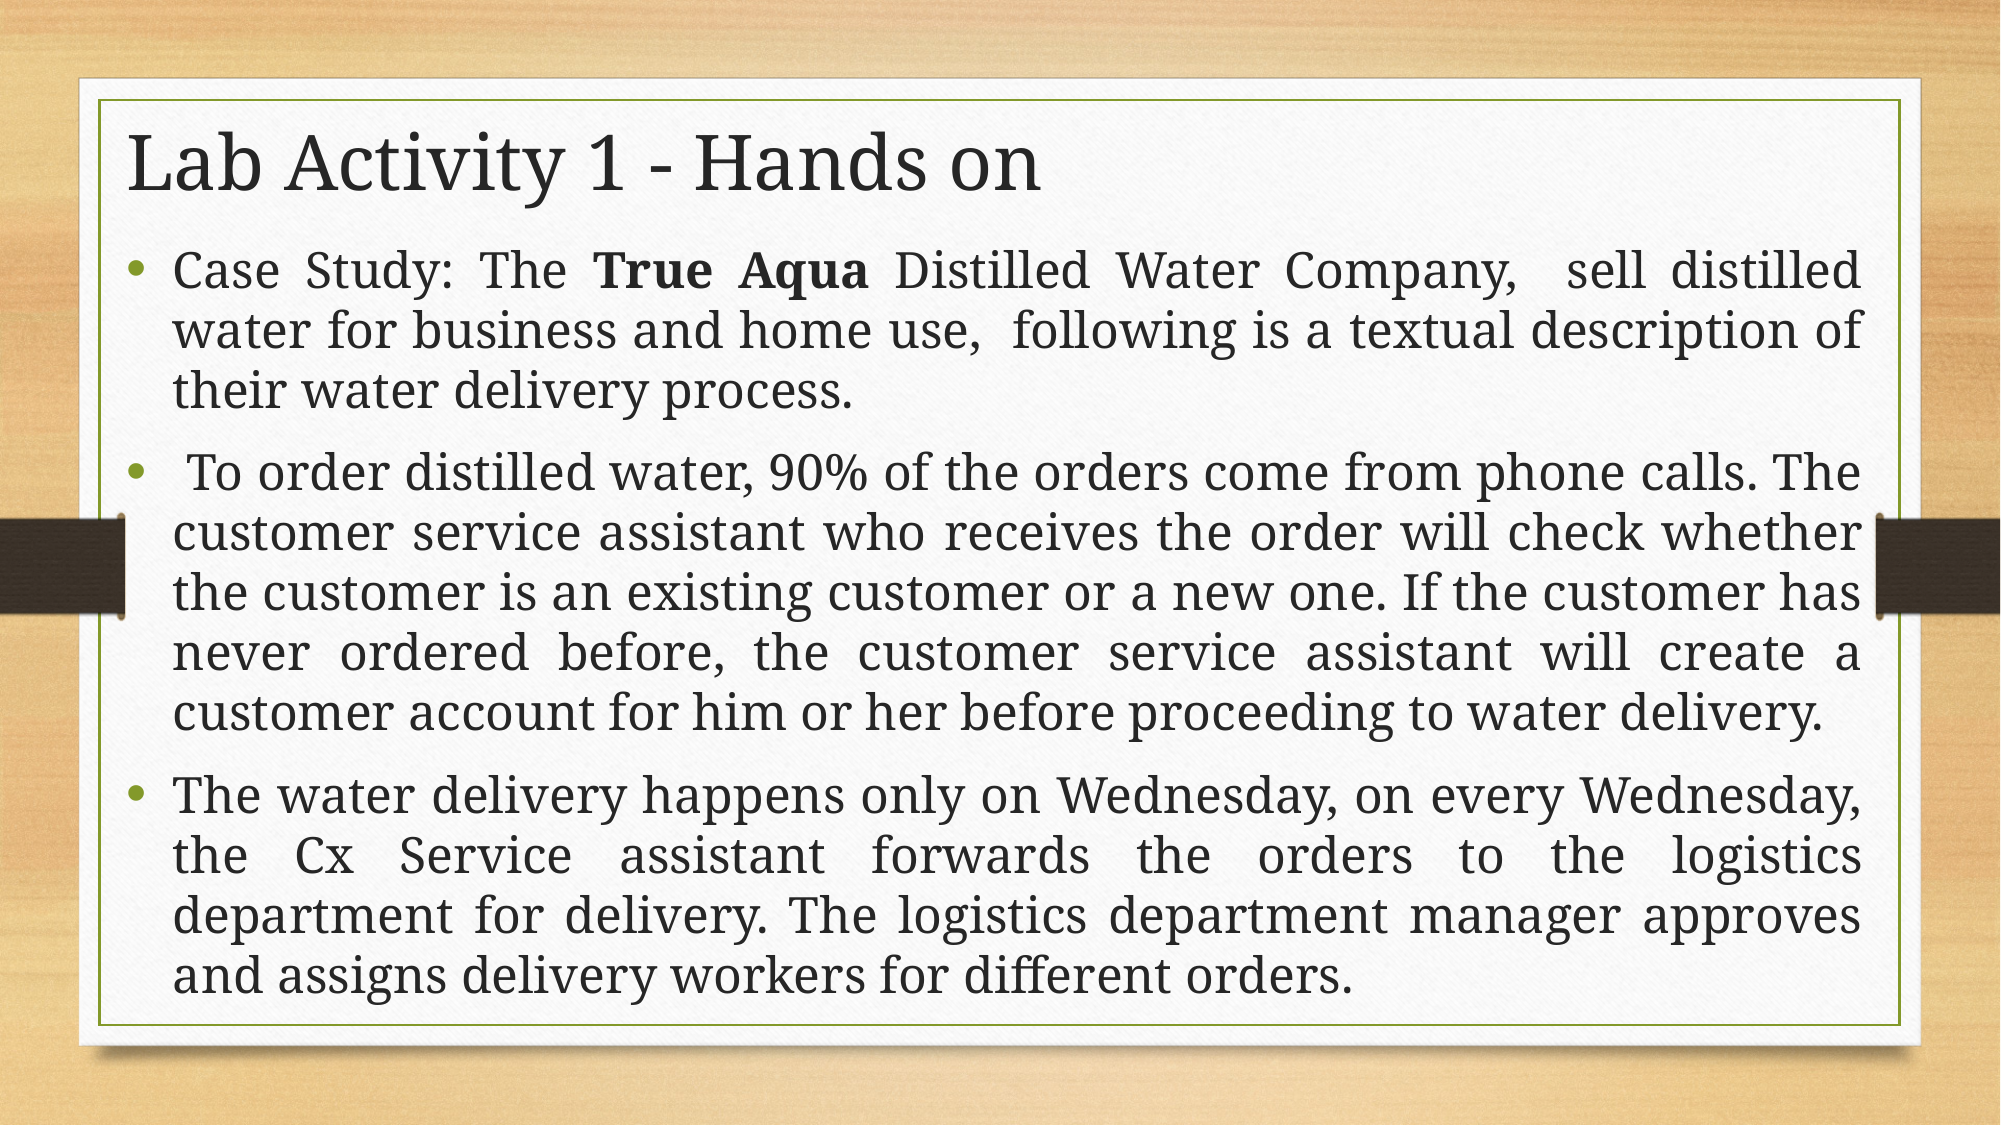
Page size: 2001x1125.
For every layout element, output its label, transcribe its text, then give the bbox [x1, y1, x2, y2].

list Case Study: The True Aqua Distilled Water Company, sell distilled water for business and home use, following is a textual description of their water delivery process. To order distilled water, 90% of the orders come from phone calls. The customer service assistant who receives the order will check whether the customer is an existing customer or a new one. If the customer has never ordered before, the customer service assistant will create a customer account for him or her before proceeding to water delivery. The water delivery happens only on Wednesday, on every Wednesday, the Cx Service assistant forwards the orders to the logistics department for delivery. The logistics department manager approves and assigns delivery workers for different orders. [110, 230, 1878, 964]
title Lab Activity 1 - Hands on [110, 105, 1878, 214]
picture [0, 0, 2001, 1125]
